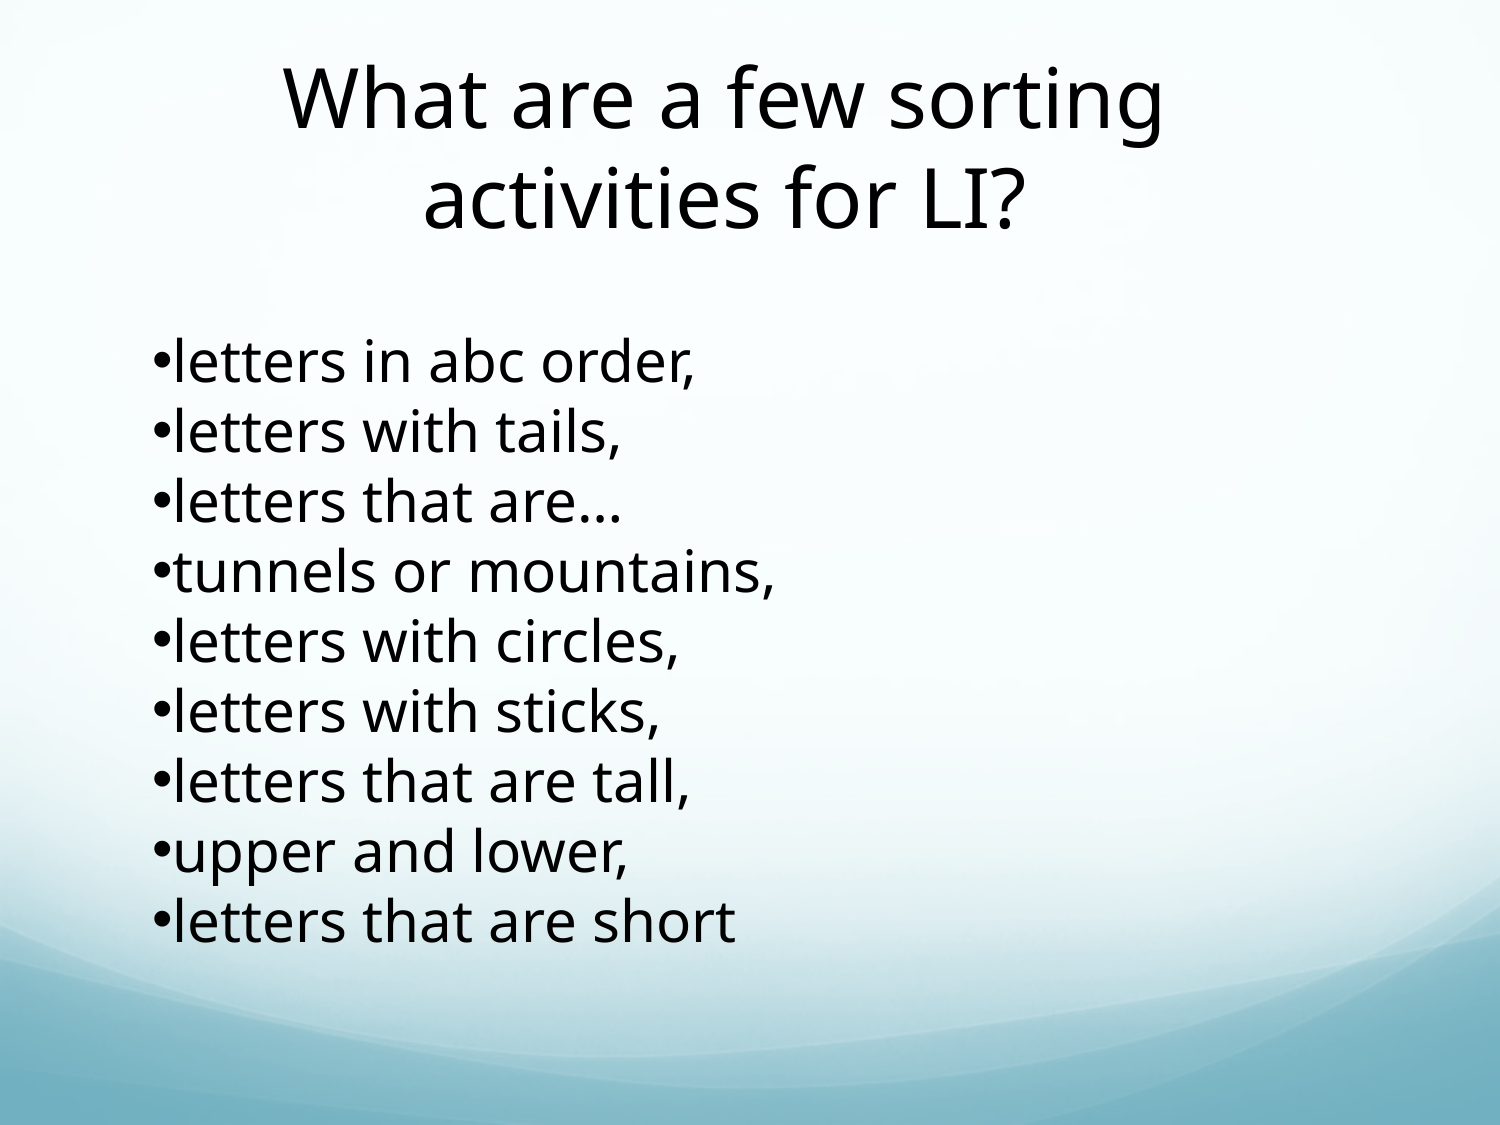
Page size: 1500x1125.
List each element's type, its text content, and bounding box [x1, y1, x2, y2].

text_box What are a few sorting activities for LI? [137, 37, 1313, 253]
text_box letters in abc order, letters with tails, letters that are… tunnels or mountains, letters with circles, letters with sticks, letters that are tall, upper and lower, letters that are short [137, 316, 1361, 1097]
